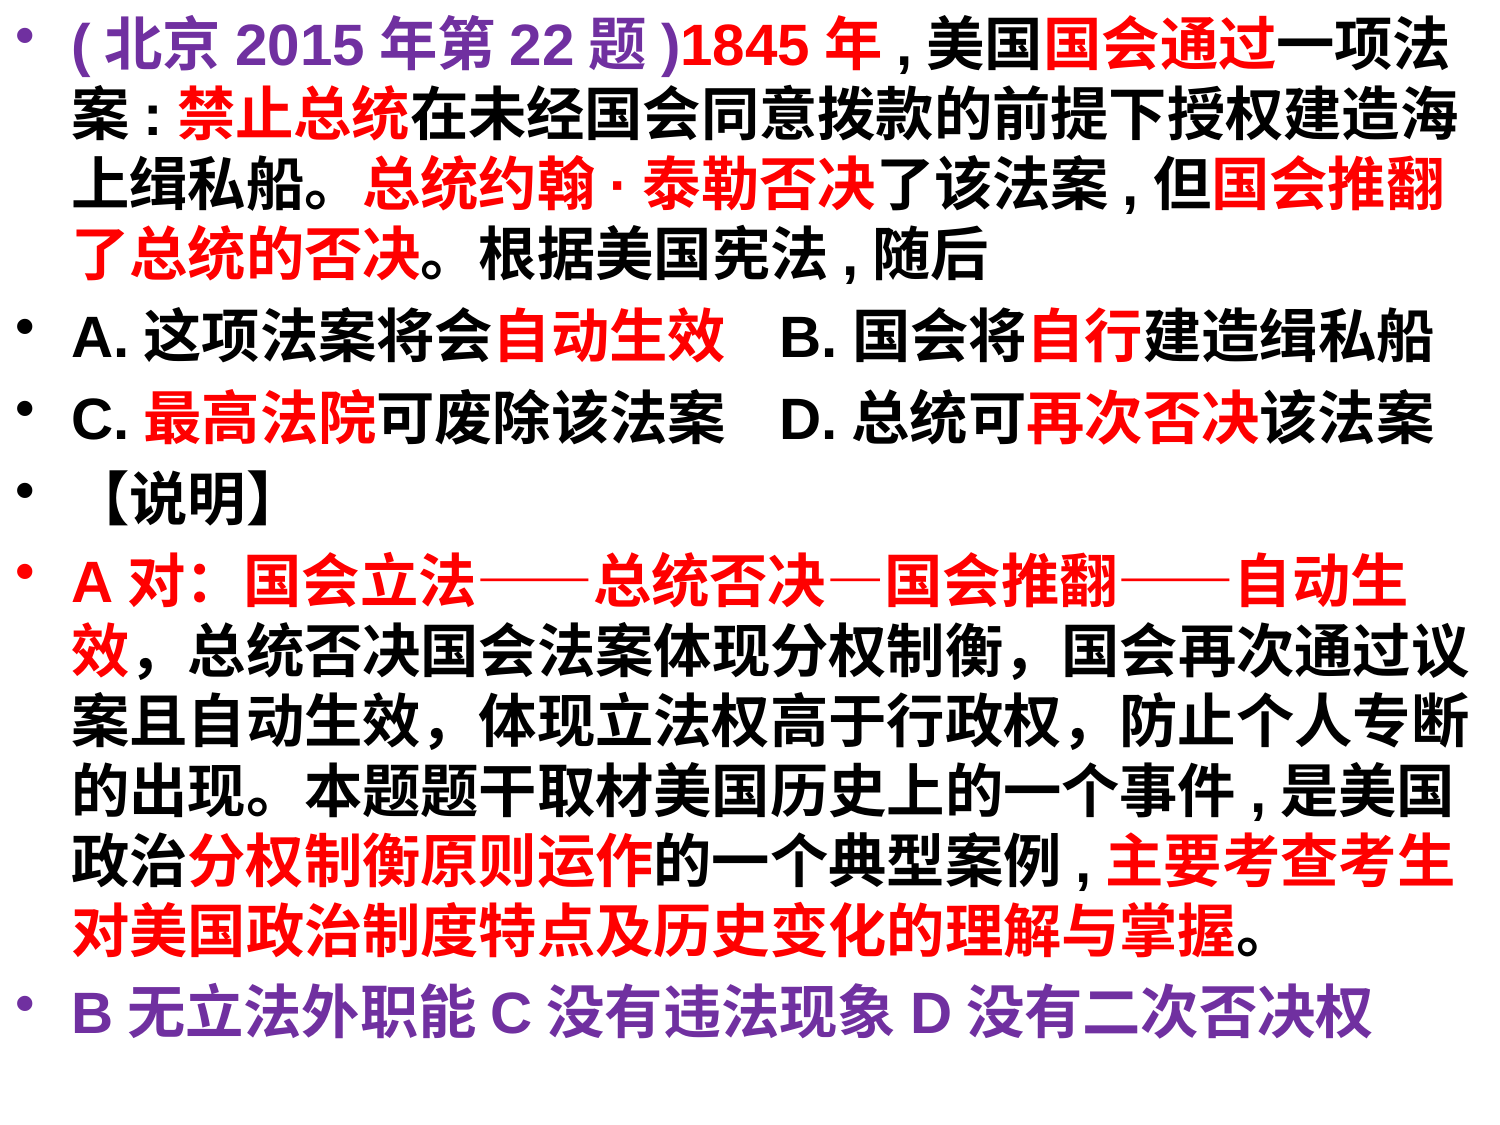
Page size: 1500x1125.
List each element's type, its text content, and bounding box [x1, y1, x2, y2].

list (北京2015年第22题)1845年,美国国会通过一项法案:禁止总统在未经国会同意拨款的前提下授权建造海上缉私船。总统约翰·泰勒否决了该法案,但国会推翻了总统的否决。根据美国宪法,随后 A.这项法案将会自动生效 B.国会将自行建造缉私船 C.最高法院可废除该法案 D.总统可再次否决该法案 【说明】 A对：国会立法——总统否决—国会推翻——自动生效，总统否决国会法案体现分权制衡，国会再次通过议案且自动生效，体现立法权高于行政权，防止个人专断的出现。本题题干取材美国历史上的一个事件,是美国政治分权制衡原则运作的一个典型案例,主要考查考生对美国政治制度特点及历史变化的理解与掌握。 B无立法外职能C没有违法现象D没有二次否决权 [0, 0, 1500, 1125]
